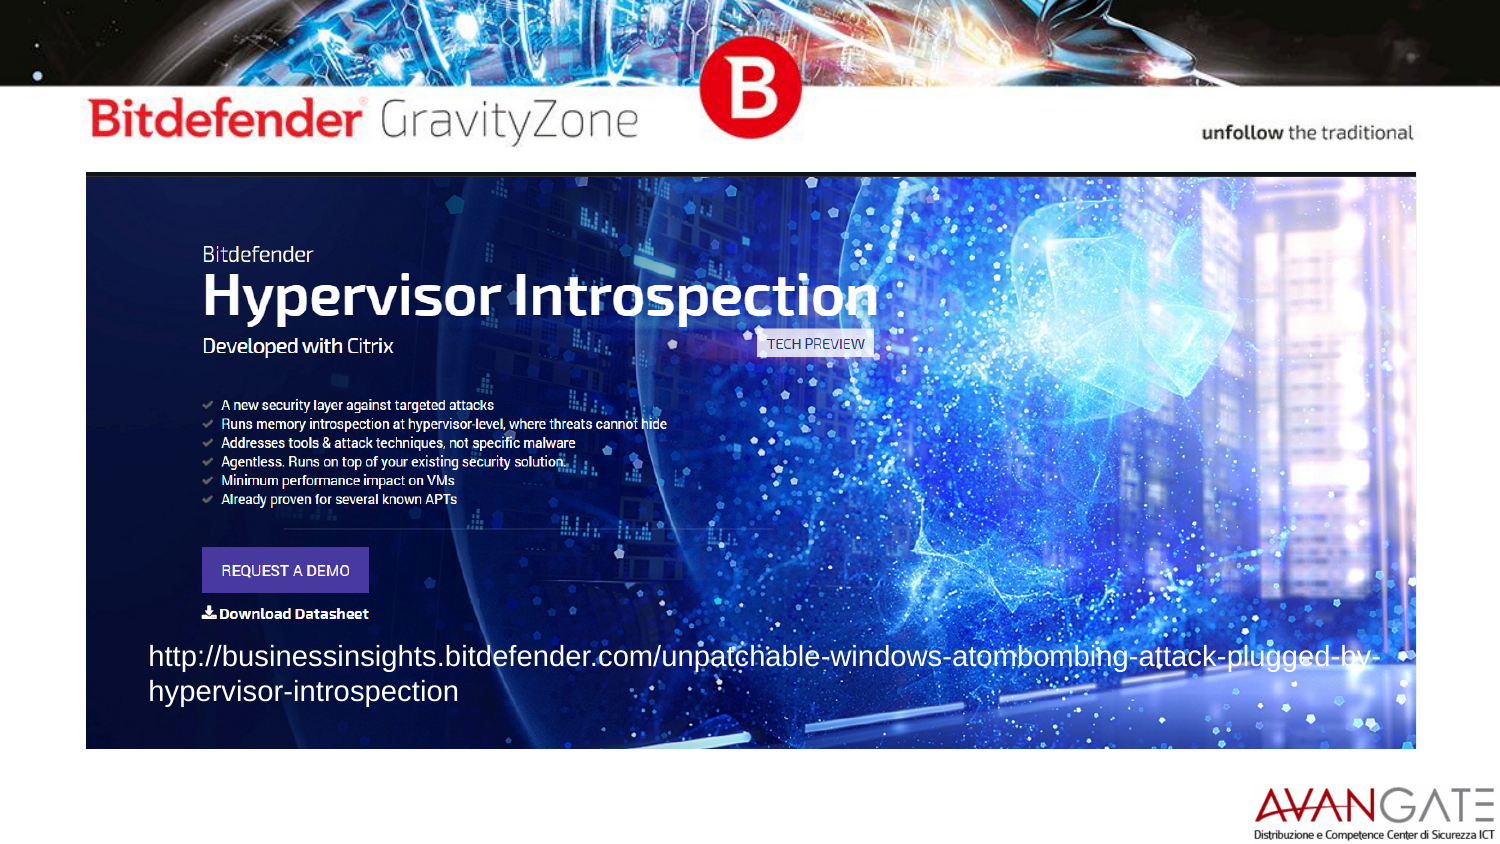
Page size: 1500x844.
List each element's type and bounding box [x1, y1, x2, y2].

picture [0, 0, 1500, 149]
picture [1251, 785, 1500, 844]
picture [85, 172, 1417, 749]
